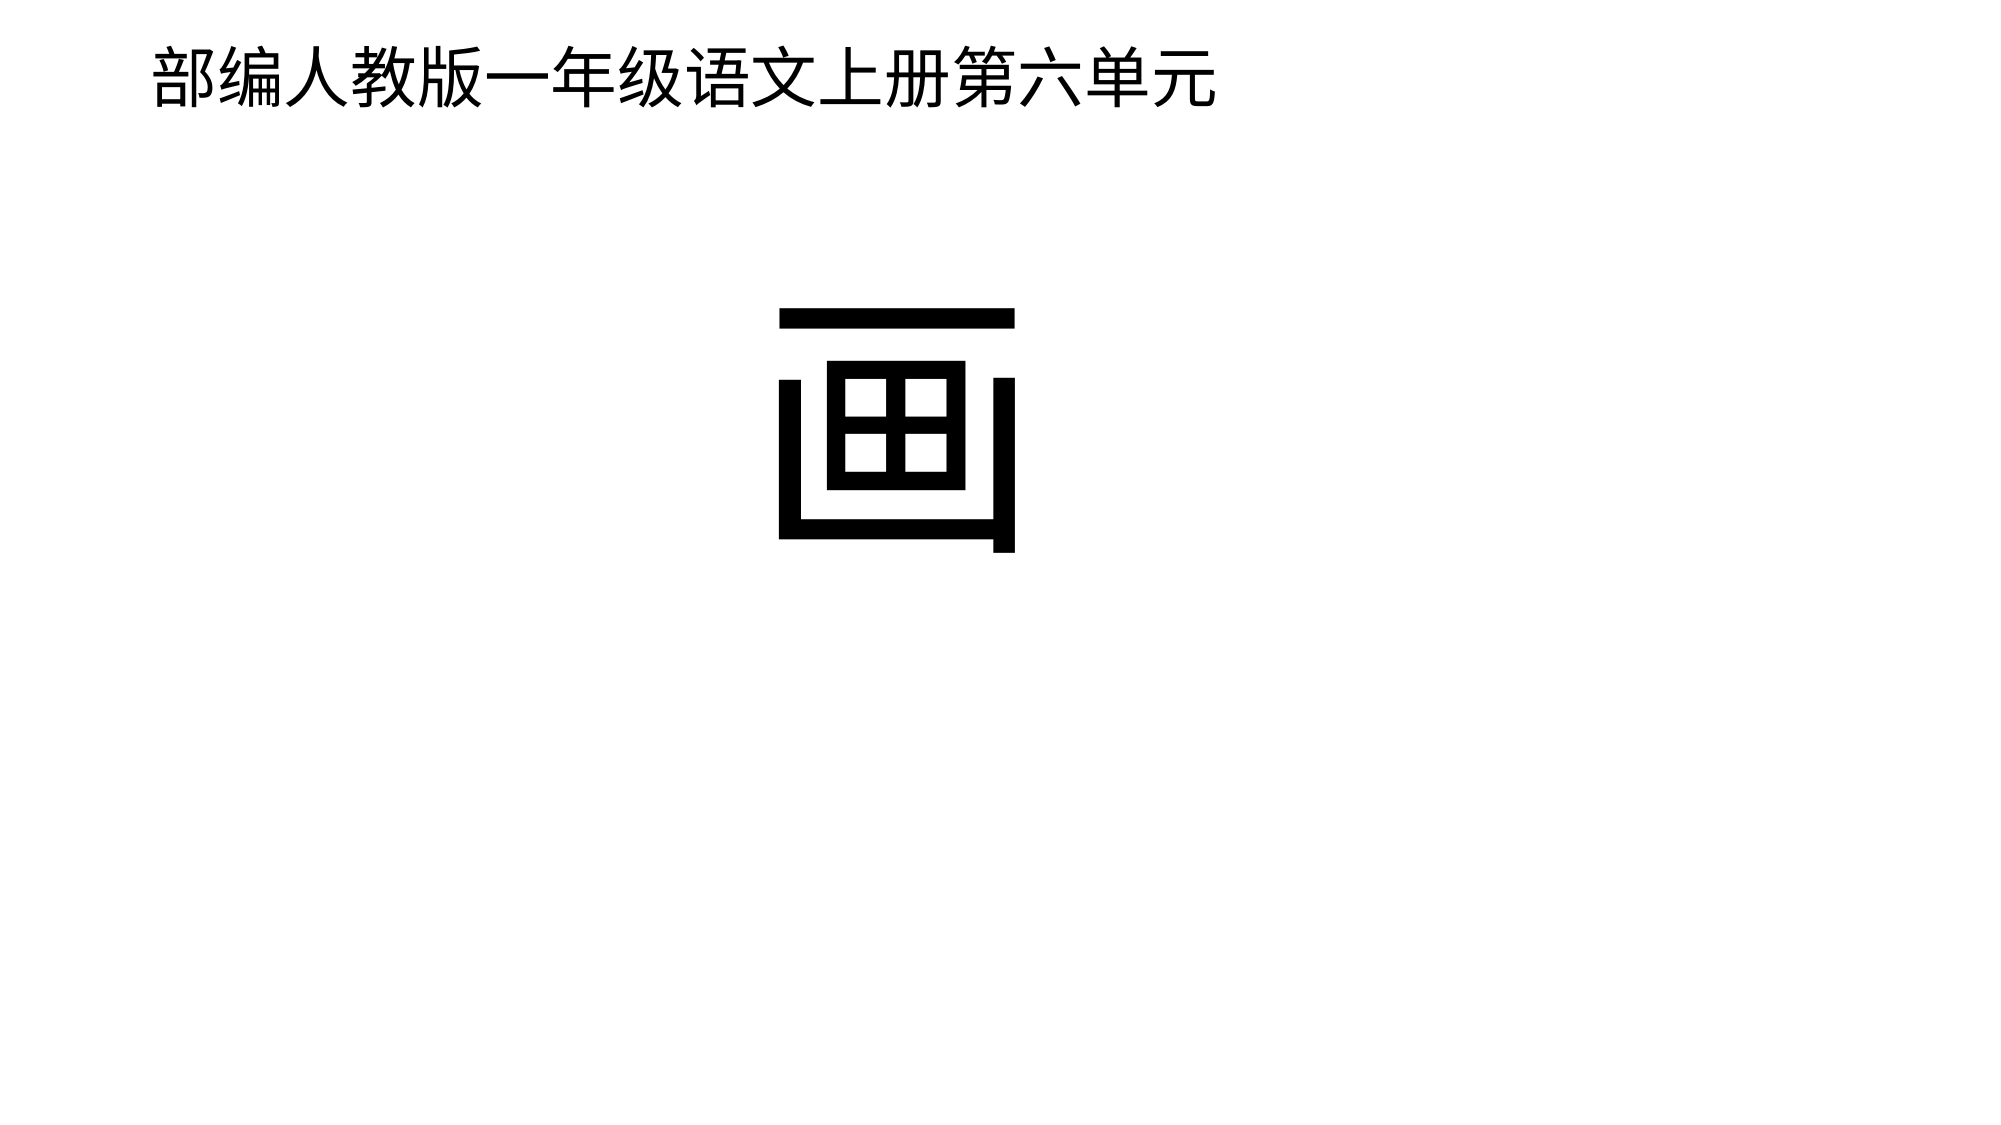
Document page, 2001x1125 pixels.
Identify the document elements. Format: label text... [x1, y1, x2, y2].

text_box 画 [738, 236, 1056, 596]
text_box 部编人教版一年级语文上册第六单元 [135, 28, 1704, 124]
